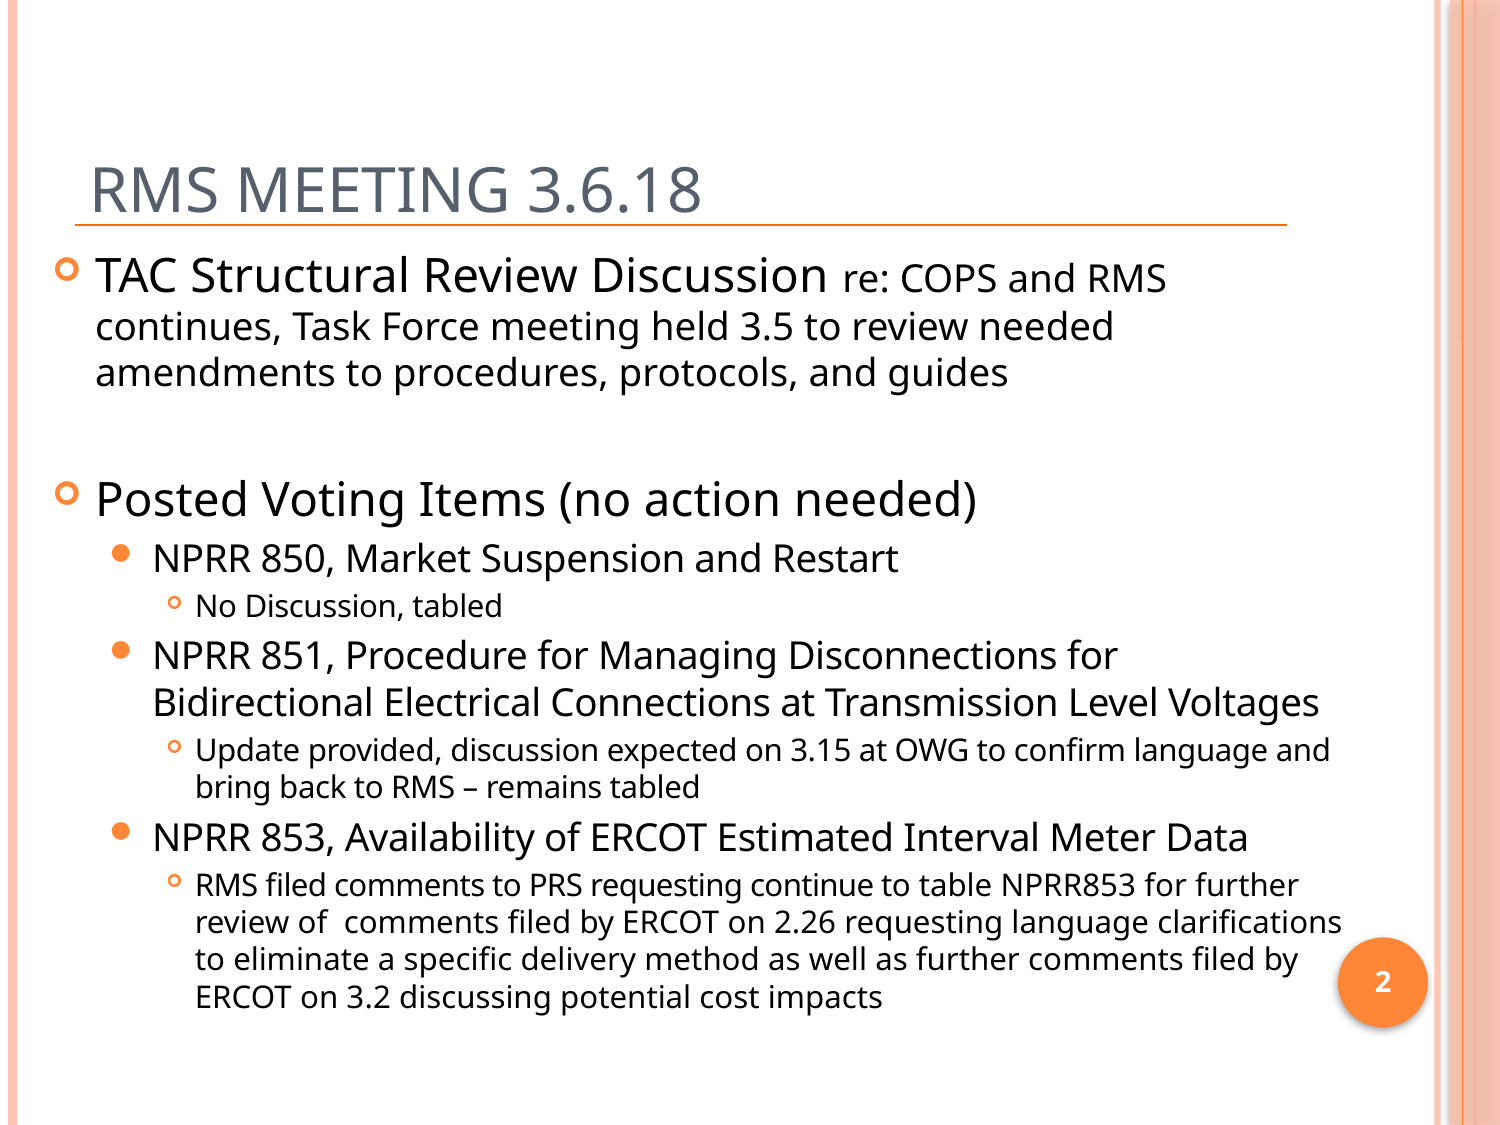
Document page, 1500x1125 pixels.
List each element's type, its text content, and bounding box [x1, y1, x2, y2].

title RMS Meeting 3.6.18 [75, 45, 1300, 233]
slide_number 2 [1333, 940, 1434, 1027]
list TAC Structural Review Discussion re: COPS and RMS continues, Task Force meeting held 3.5 to review needed amendments to procedures, protocols, and guides Posted Voting Items (no action needed) NPRR 850, Market Suspension and Restart No Discussion, tabled NPRR 851, Procedure for Managing Disconnections for Bidirectional Electrical Connections at Transmission Level Voltages Update provided, discussion expected on 3.15 at OWG to confirm language and bring back to RMS – remains tabled NPRR 853, Availability of ERCOT Estimated Interval Meter Data RMS filed comments to PRS requesting continue to table NPRR853 for further review of comments filed by ERCOT on 2.26 requesting language clarifications to eliminate a specific delivery method as well as further comments filed by ERCOT on 3.2 discussing potential cost impacts [37, 237, 1363, 1037]
